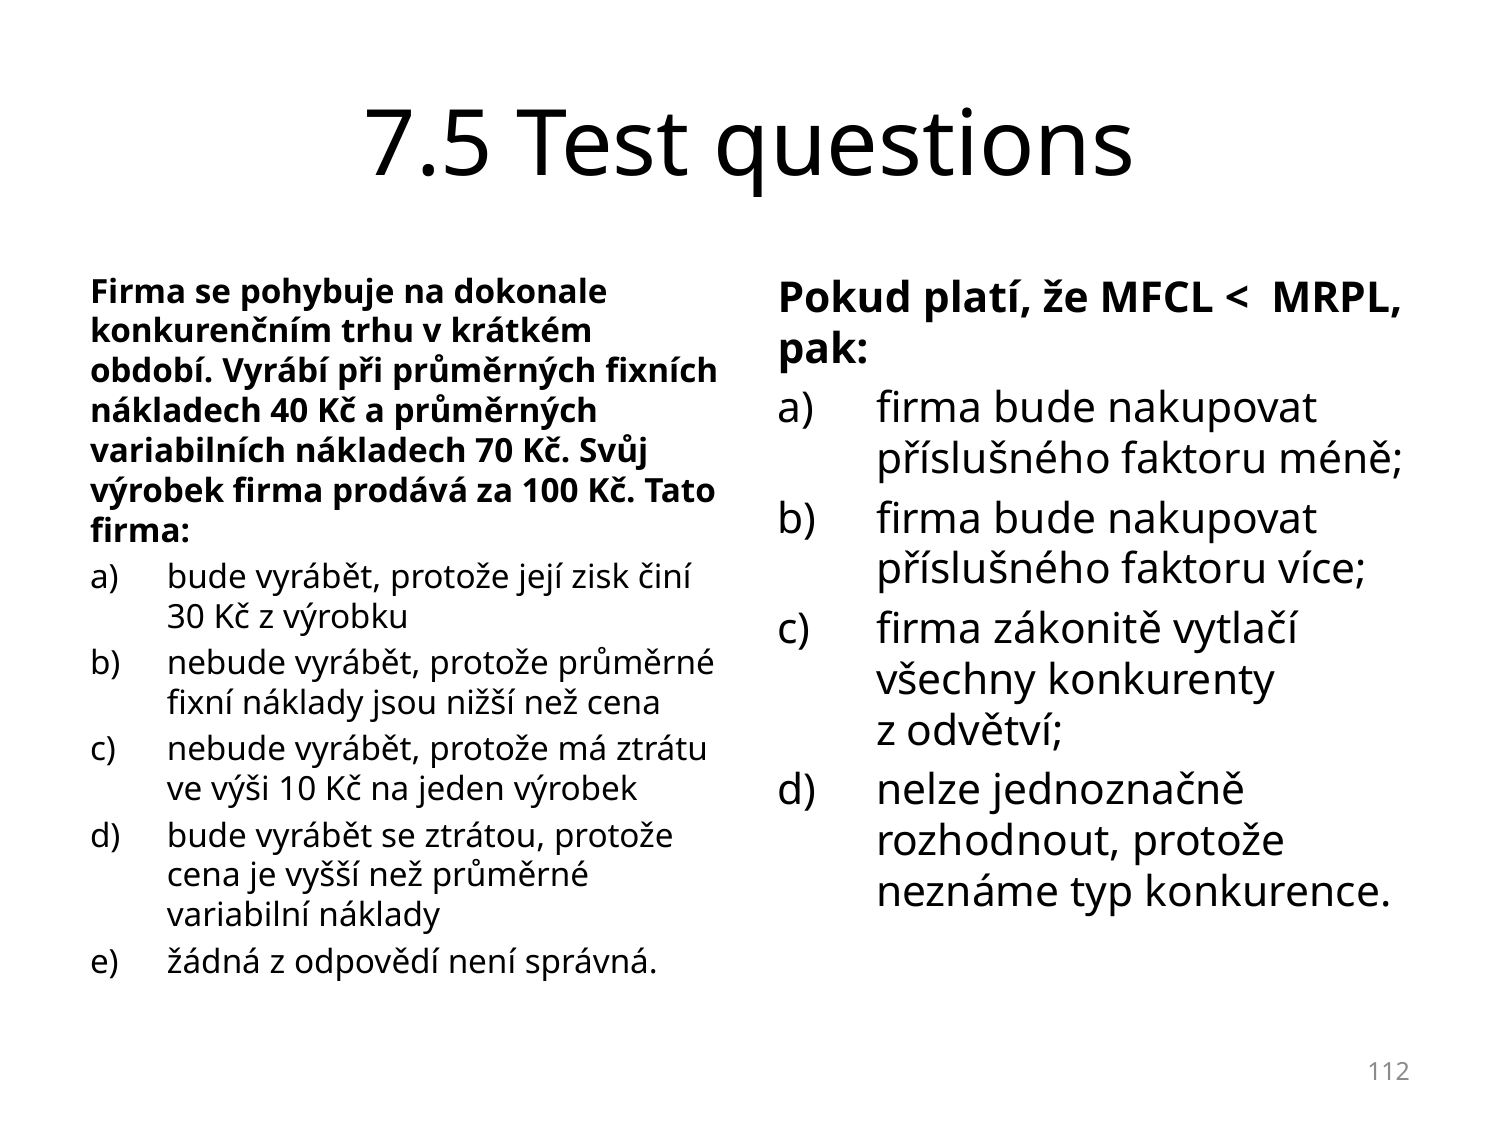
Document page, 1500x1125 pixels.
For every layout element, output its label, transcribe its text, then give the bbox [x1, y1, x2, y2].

list Firma se pohybuje na dokonale konkurenčním trhu v krátkém období. Vyrábí při průměrných fixních nákladech 40 Kč a průměrných variabilních nákladech 70 Kč. Svůj výrobek firma prodává za 100 Kč. Tato firma: bude vyrábět, protože její zisk činí 30 Kč z výrobku nebude vyrábět, protože průměrné fixní náklady jsou nižší než cena nebude vyrábět, protože má ztrátu ve výši 10 Kč na jeden výrobek bude vyrábět se ztrátou, protože cena je vyšší než průměrné variabilní náklady žádná z odpovědí není správná. [75, 262, 738, 1005]
slide_number 112 [1074, 1042, 1425, 1103]
title 7.5 Test questions [75, 45, 1425, 233]
list Pokud platí, že MFCL < MRPL, pak: firma bude nakupovat příslušného faktoru méně; firma bude nakupovat příslušného faktoru více; firma zákonitě vytlačí všechny konkurenty z odvětví; nelze jednoznačně rozhodnout, protože neznáme typ konkurence. [762, 262, 1425, 1005]
